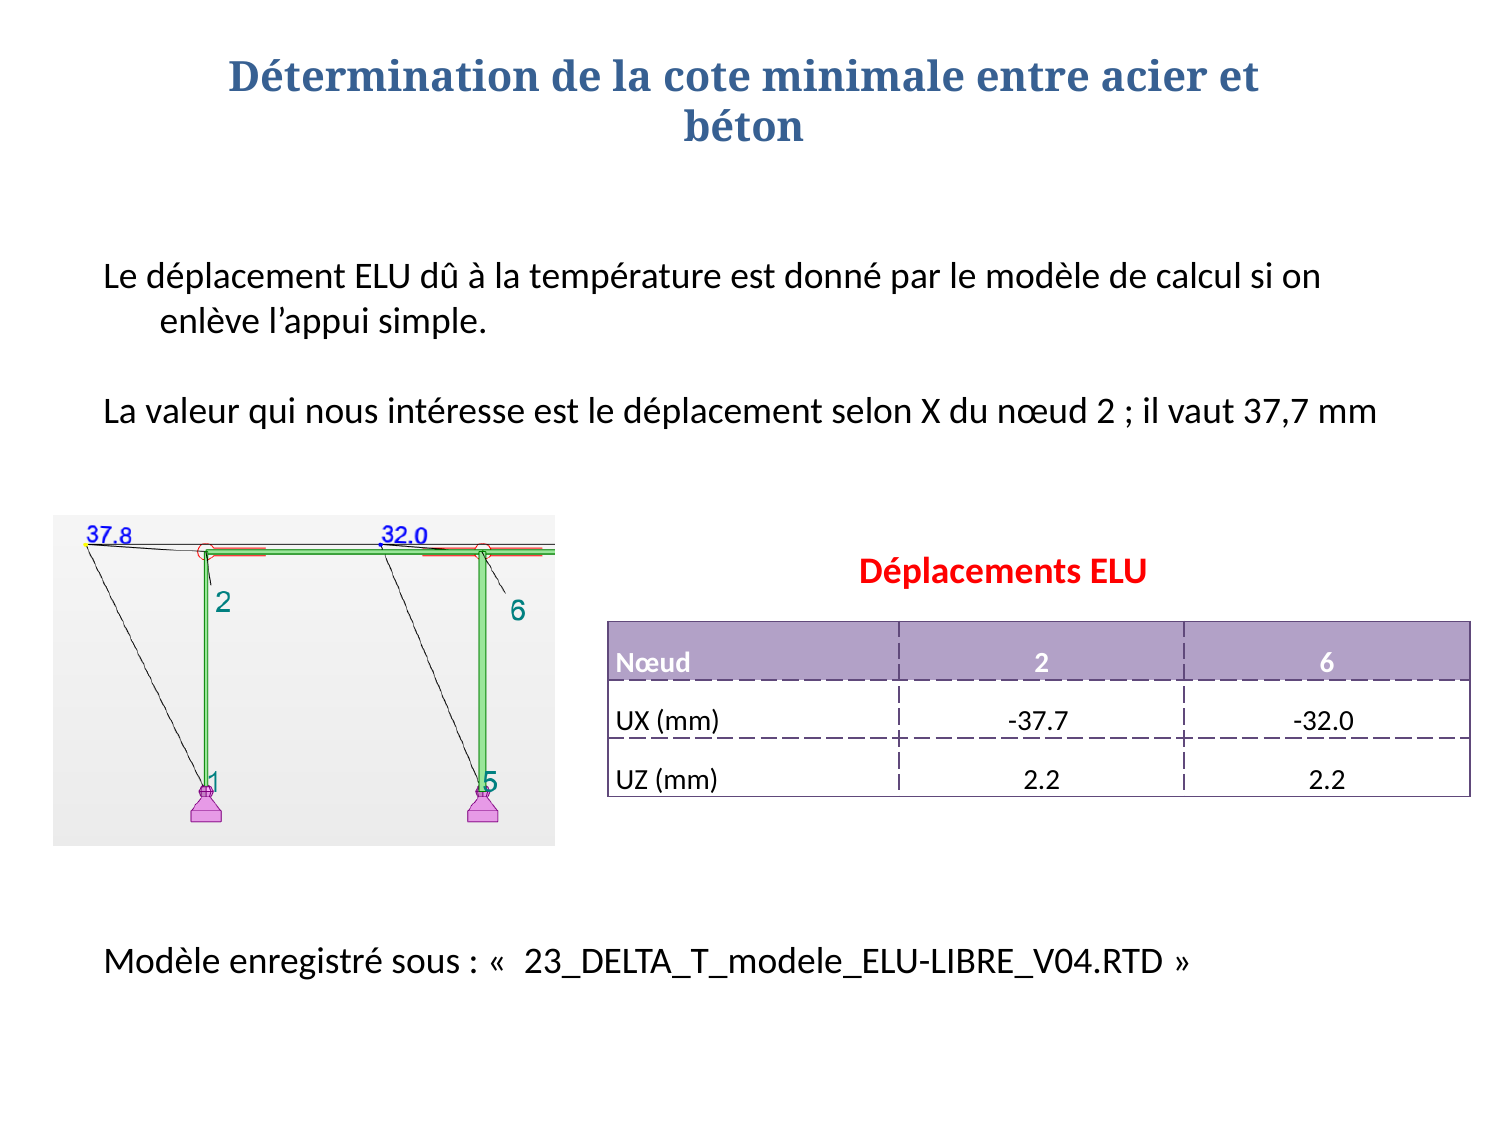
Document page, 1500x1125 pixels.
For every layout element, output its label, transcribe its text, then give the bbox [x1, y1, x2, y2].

picture [52, 514, 555, 847]
table_cell -32.0 [1184, 680, 1469, 738]
table_cell UZ (mm) [609, 738, 899, 796]
text_box Le déplacement ELU dû à la température est donné par le modèle de calcul si on enlève l’appui simple. La valeur qui nous intéresse est le déplacement selon X du nœud 2 ; il vaut 37,7 mm [88, 243, 1424, 574]
table_header Nœud [609, 622, 899, 680]
text_box Déplacements ELU [844, 538, 1235, 599]
text_box Modèle enregistré sous : « 23_DELTA_T_modele_ELU-LIBRE_V04.RTD » [88, 928, 1424, 989]
table_header 2 [899, 622, 1184, 680]
table_header 6 [1184, 622, 1469, 680]
table_cell UX (mm) [609, 680, 899, 738]
table_cell -37.7 [899, 680, 1184, 738]
text_box Détermination de la cote minimale entre acier et béton [159, 42, 1329, 198]
table_cell 2.2 [899, 738, 1184, 796]
table_cell 2.2 [1184, 738, 1469, 796]
